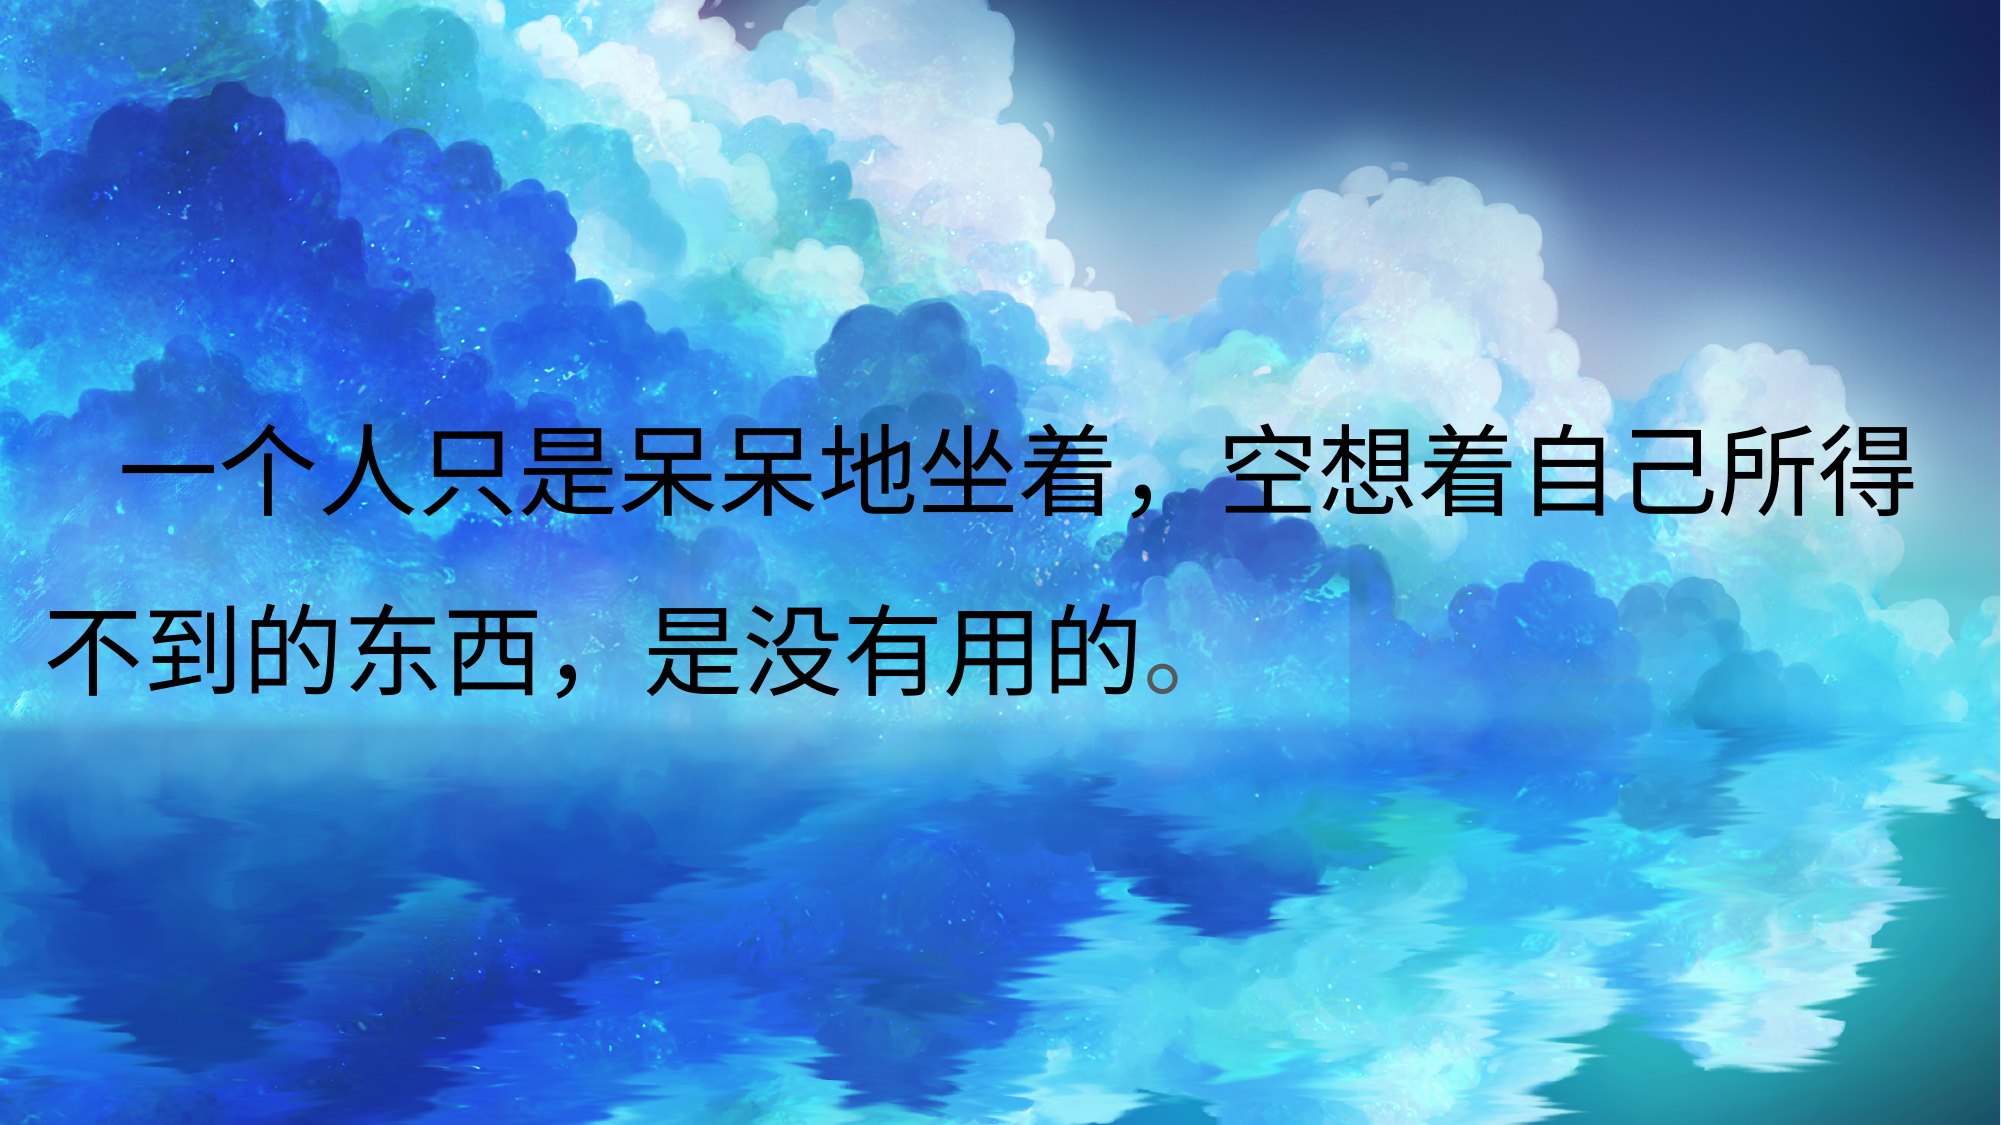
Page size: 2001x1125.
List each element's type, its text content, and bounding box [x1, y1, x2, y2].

picture [0, 0, 2001, 1125]
text_box 一个人只是呆呆地坐着，空想着自己所得不到的东西，是没有用的。 [29, 341, 2000, 716]
